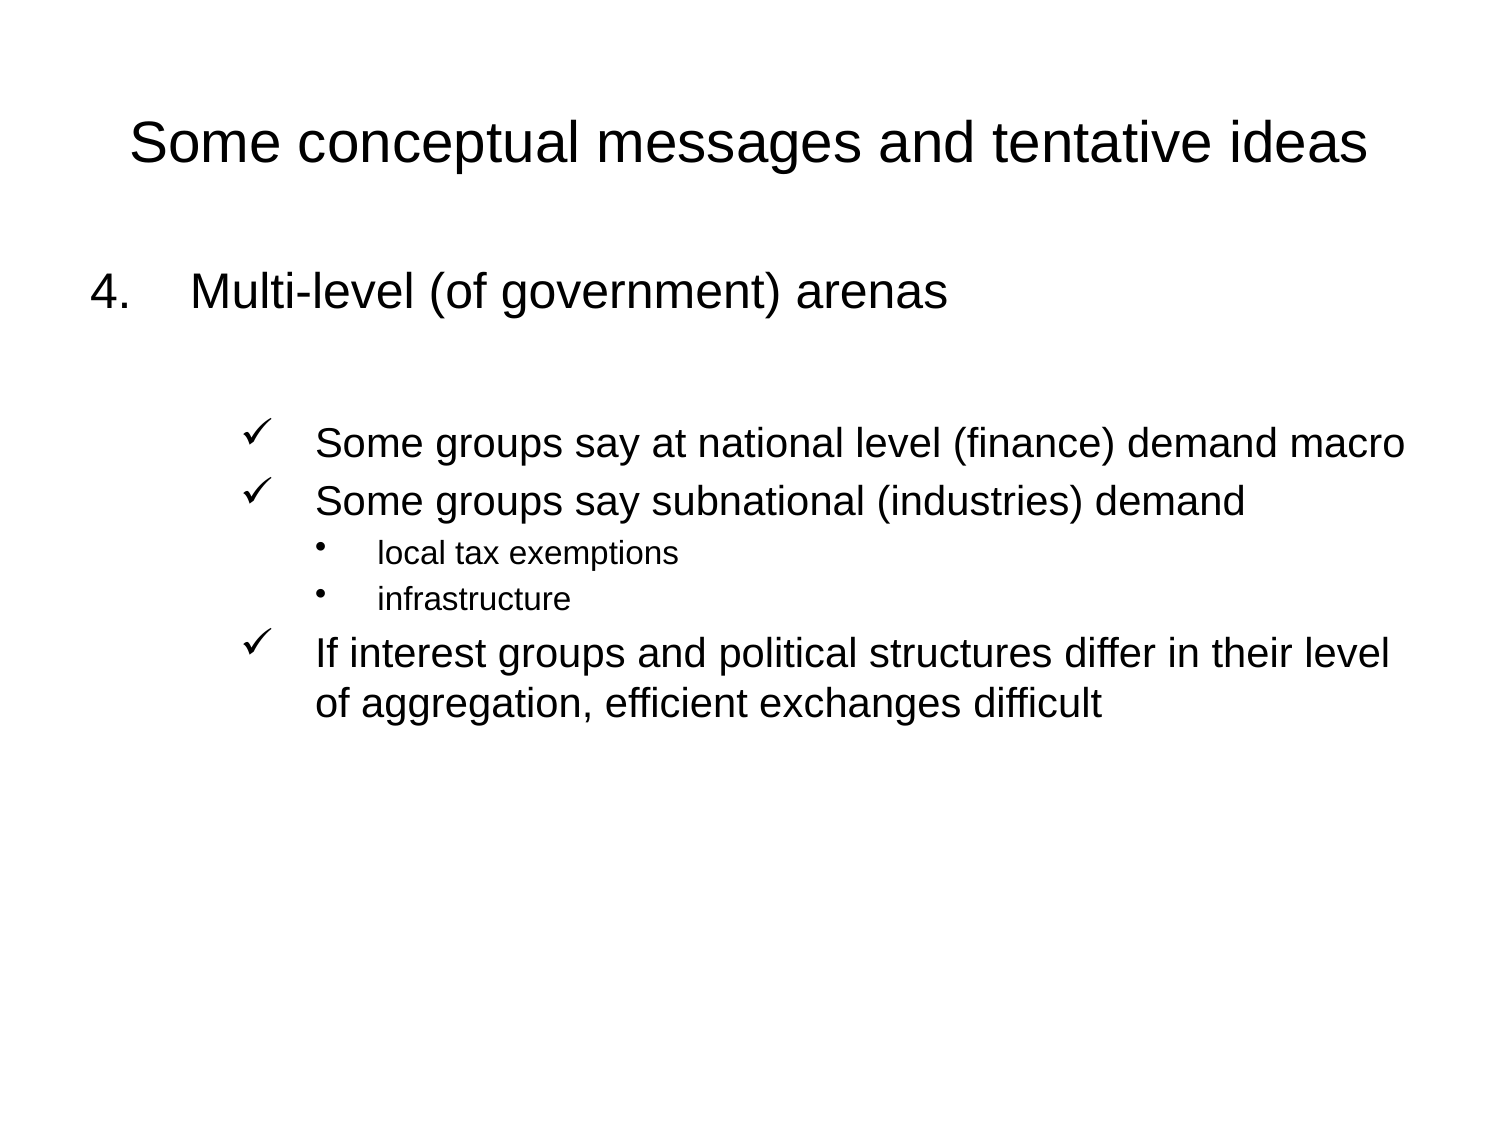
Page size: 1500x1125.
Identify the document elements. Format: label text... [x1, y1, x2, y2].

title Some conceptual messages and tentative ideas [74, 44, 1426, 233]
list Multi-level (of government) arenas Some groups say at national level (finance) demand macro Some groups say subnational (industries) demand local tax exemptions infrastructure If interest groups and political structures differ in their level of aggregation, efficient exchanges difficult [74, 262, 1426, 1006]
